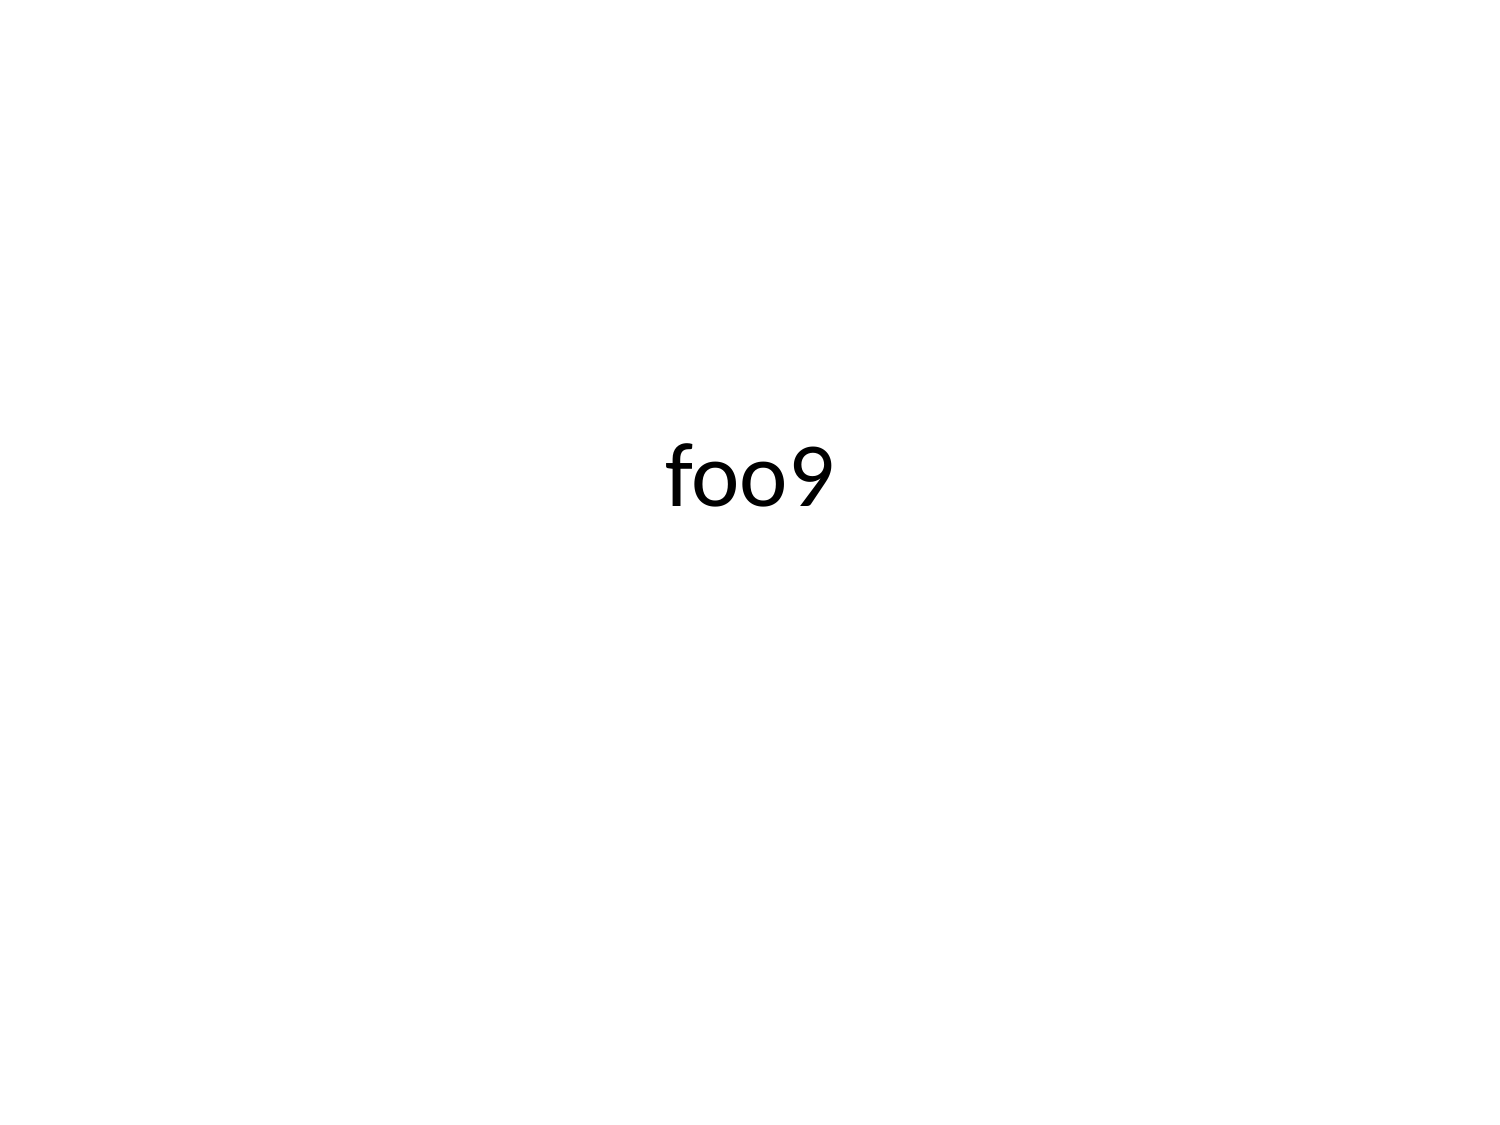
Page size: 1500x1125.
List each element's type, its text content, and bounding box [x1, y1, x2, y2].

title foo9 [112, 349, 1388, 591]
